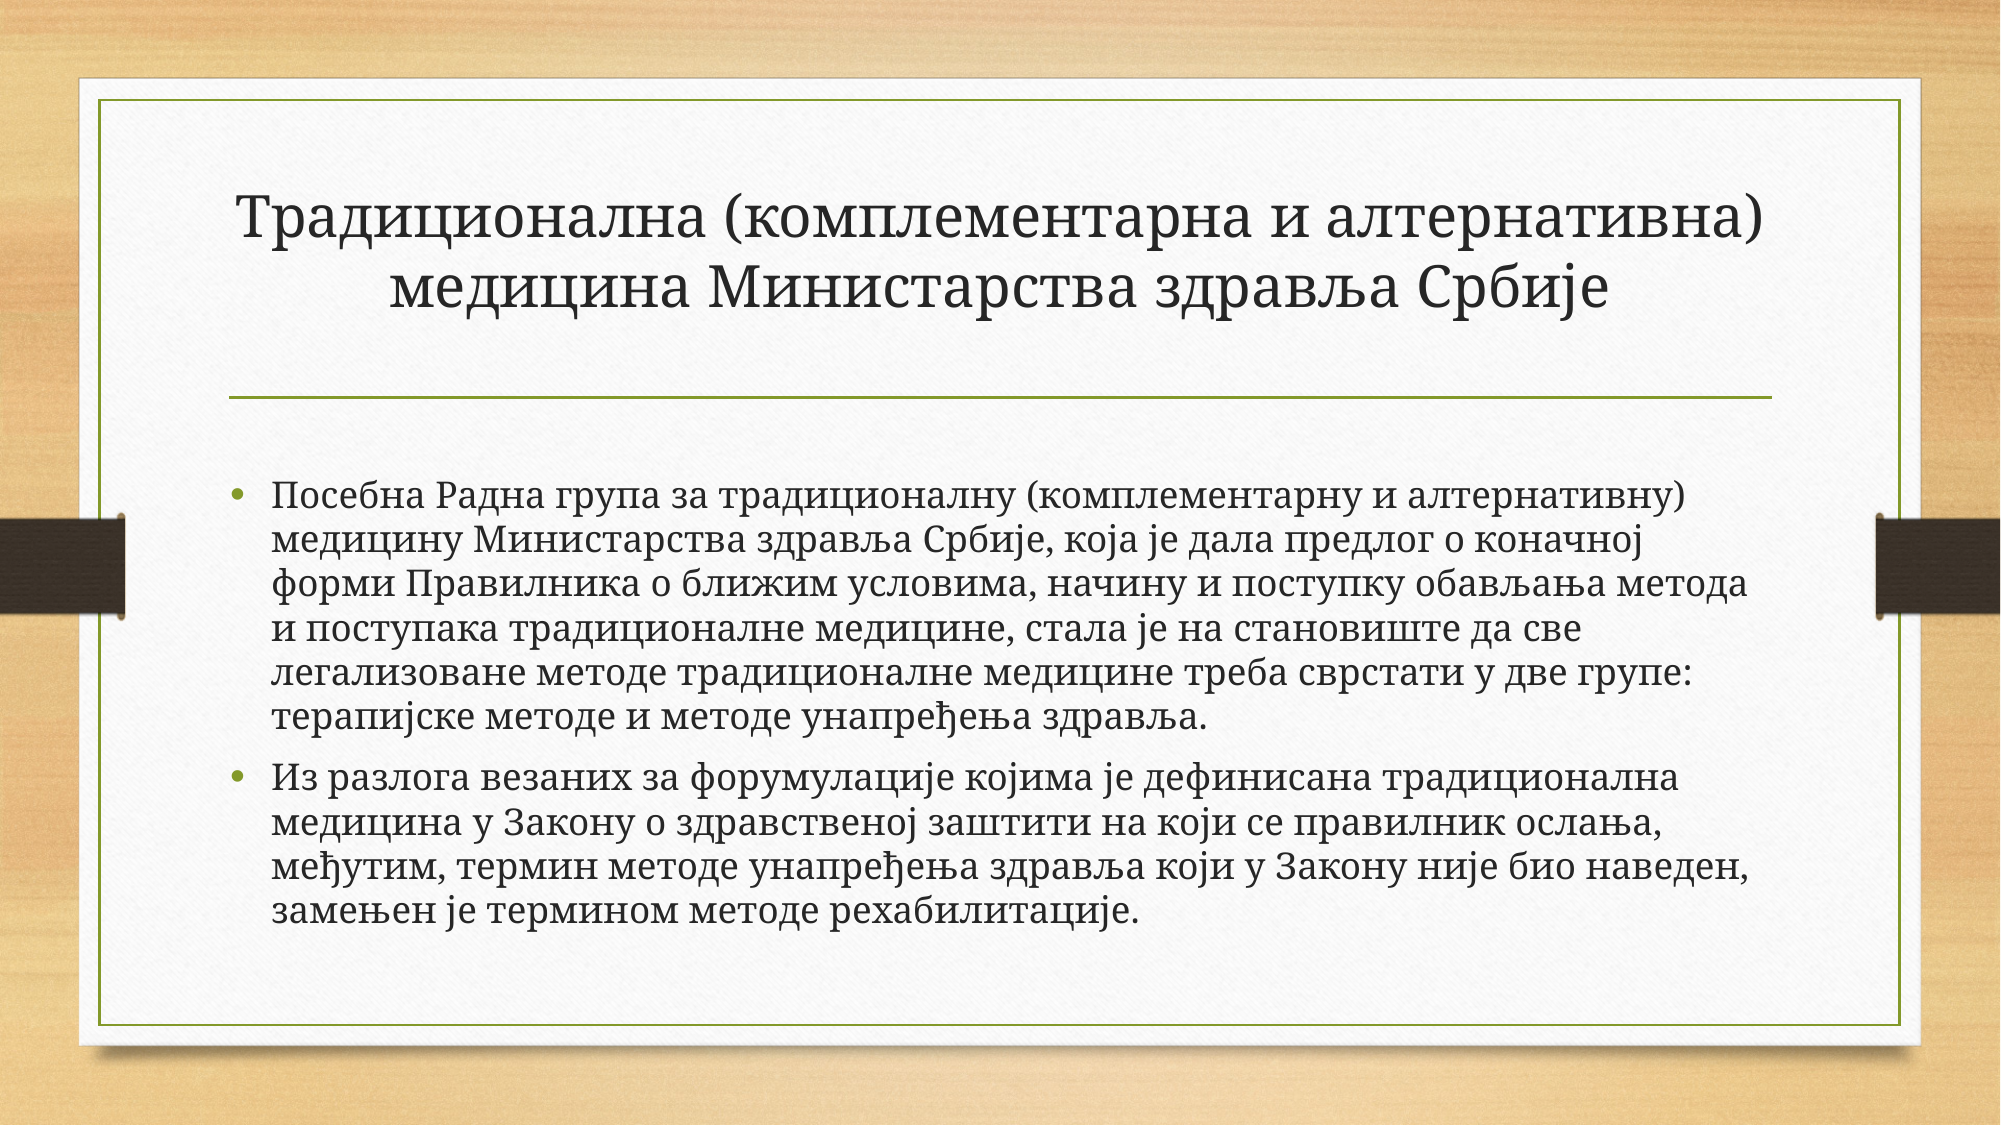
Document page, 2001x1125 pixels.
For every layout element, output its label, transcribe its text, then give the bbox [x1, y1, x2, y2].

picture [0, 0, 2001, 1125]
list Посебна Радна група за традиционалну (комплементарну и алтернативну) медицину Министарства здравља Србије, која је дала предлог о коначној форми Правилника о ближим условима, начину и поступку обављања метода и поступака традиционалне медицине, стала је на становиште да све легализоване методе традиционалне медицине треба сврстати у две групе: терапијске методе и методе унапређења здравља. Из разлога везаних за форумулације којима је дефинисана традиционална медицина у Закону о здравственој заштити на који се правилник ослања, међутим, термин методе унапређења здравља који у Закону није био наведен, замењен је термином методе рехабилитације. [215, 402, 1791, 948]
title Традиционална (комплементарна и алтернативна) медицина Министарства здравља Србије [212, 161, 1788, 338]
